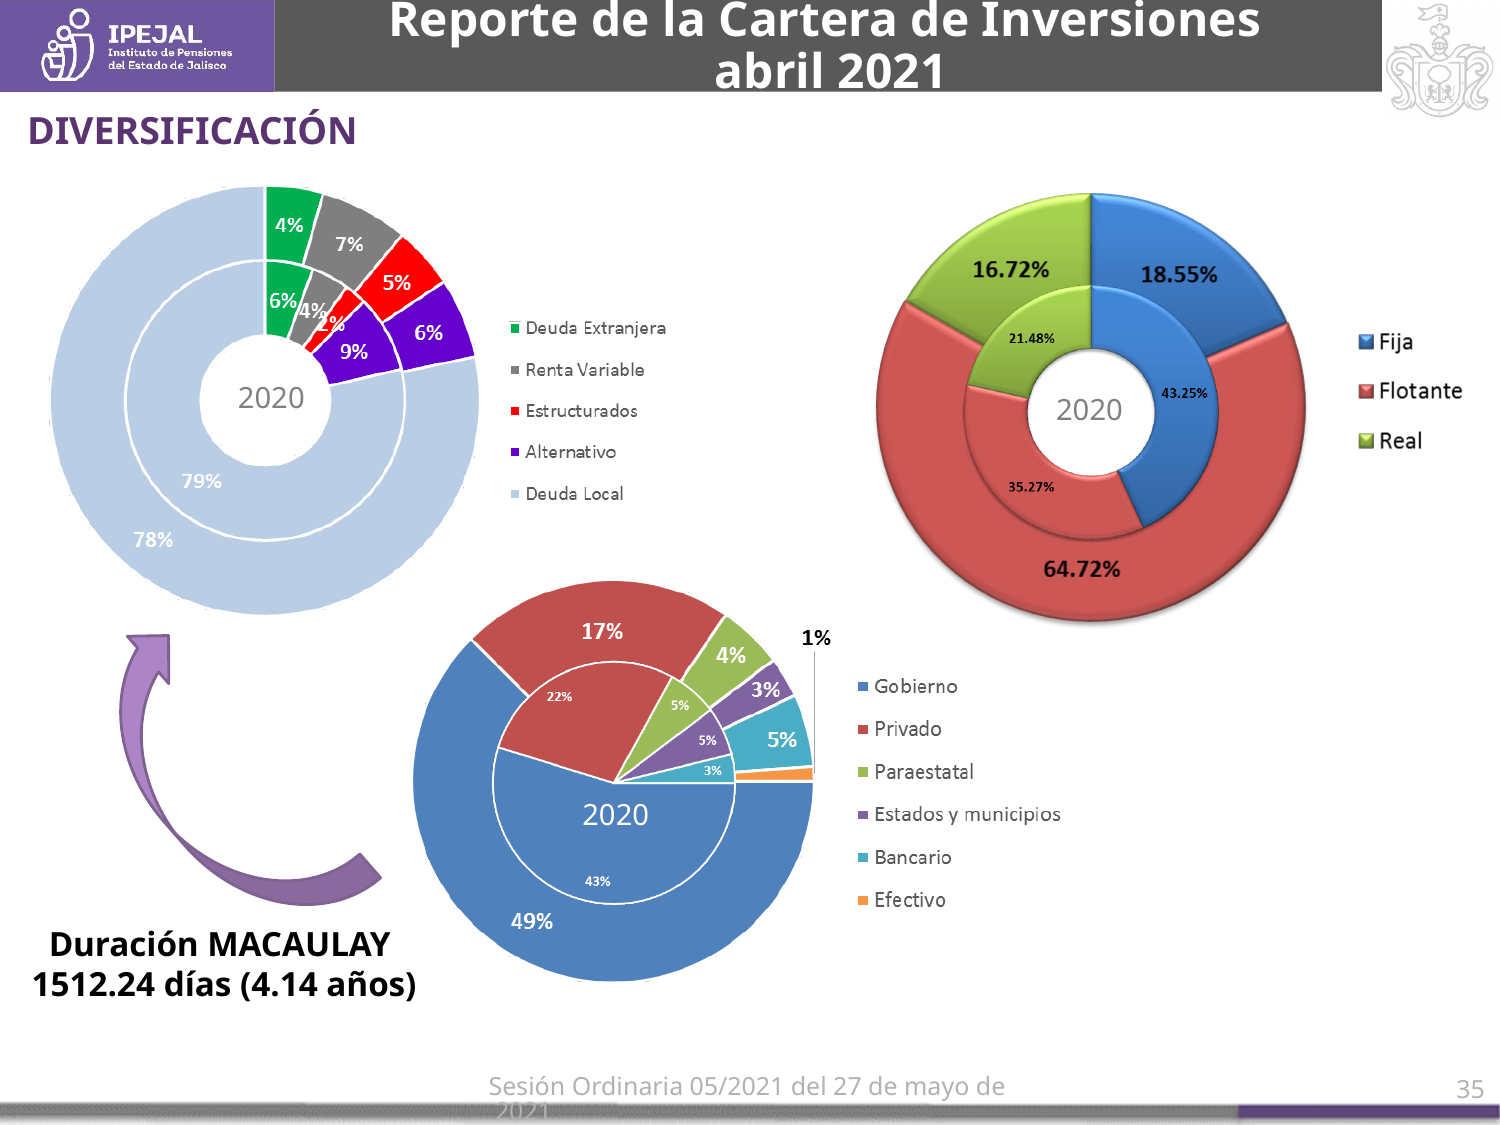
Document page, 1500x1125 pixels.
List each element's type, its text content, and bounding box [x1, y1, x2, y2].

picture [0, 0, 275, 92]
text_box DIVERSIFICACIÓN [12, 100, 373, 160]
picture [0, 1096, 1500, 1125]
text_box Duración MACAULAY 1512.24 días (4.14 años) [0, 916, 514, 1011]
slide_number 35 [1149, 1060, 1500, 1121]
title Reporte de la Cartera de Inversiones abril 2021 [278, 6, 1385, 88]
text_box [119, 640, 382, 906]
picture [34, 110, 1500, 994]
footer Sesión Ordinaria 05/2021 del 27 de mayo de 2021 [473, 1057, 1027, 1118]
